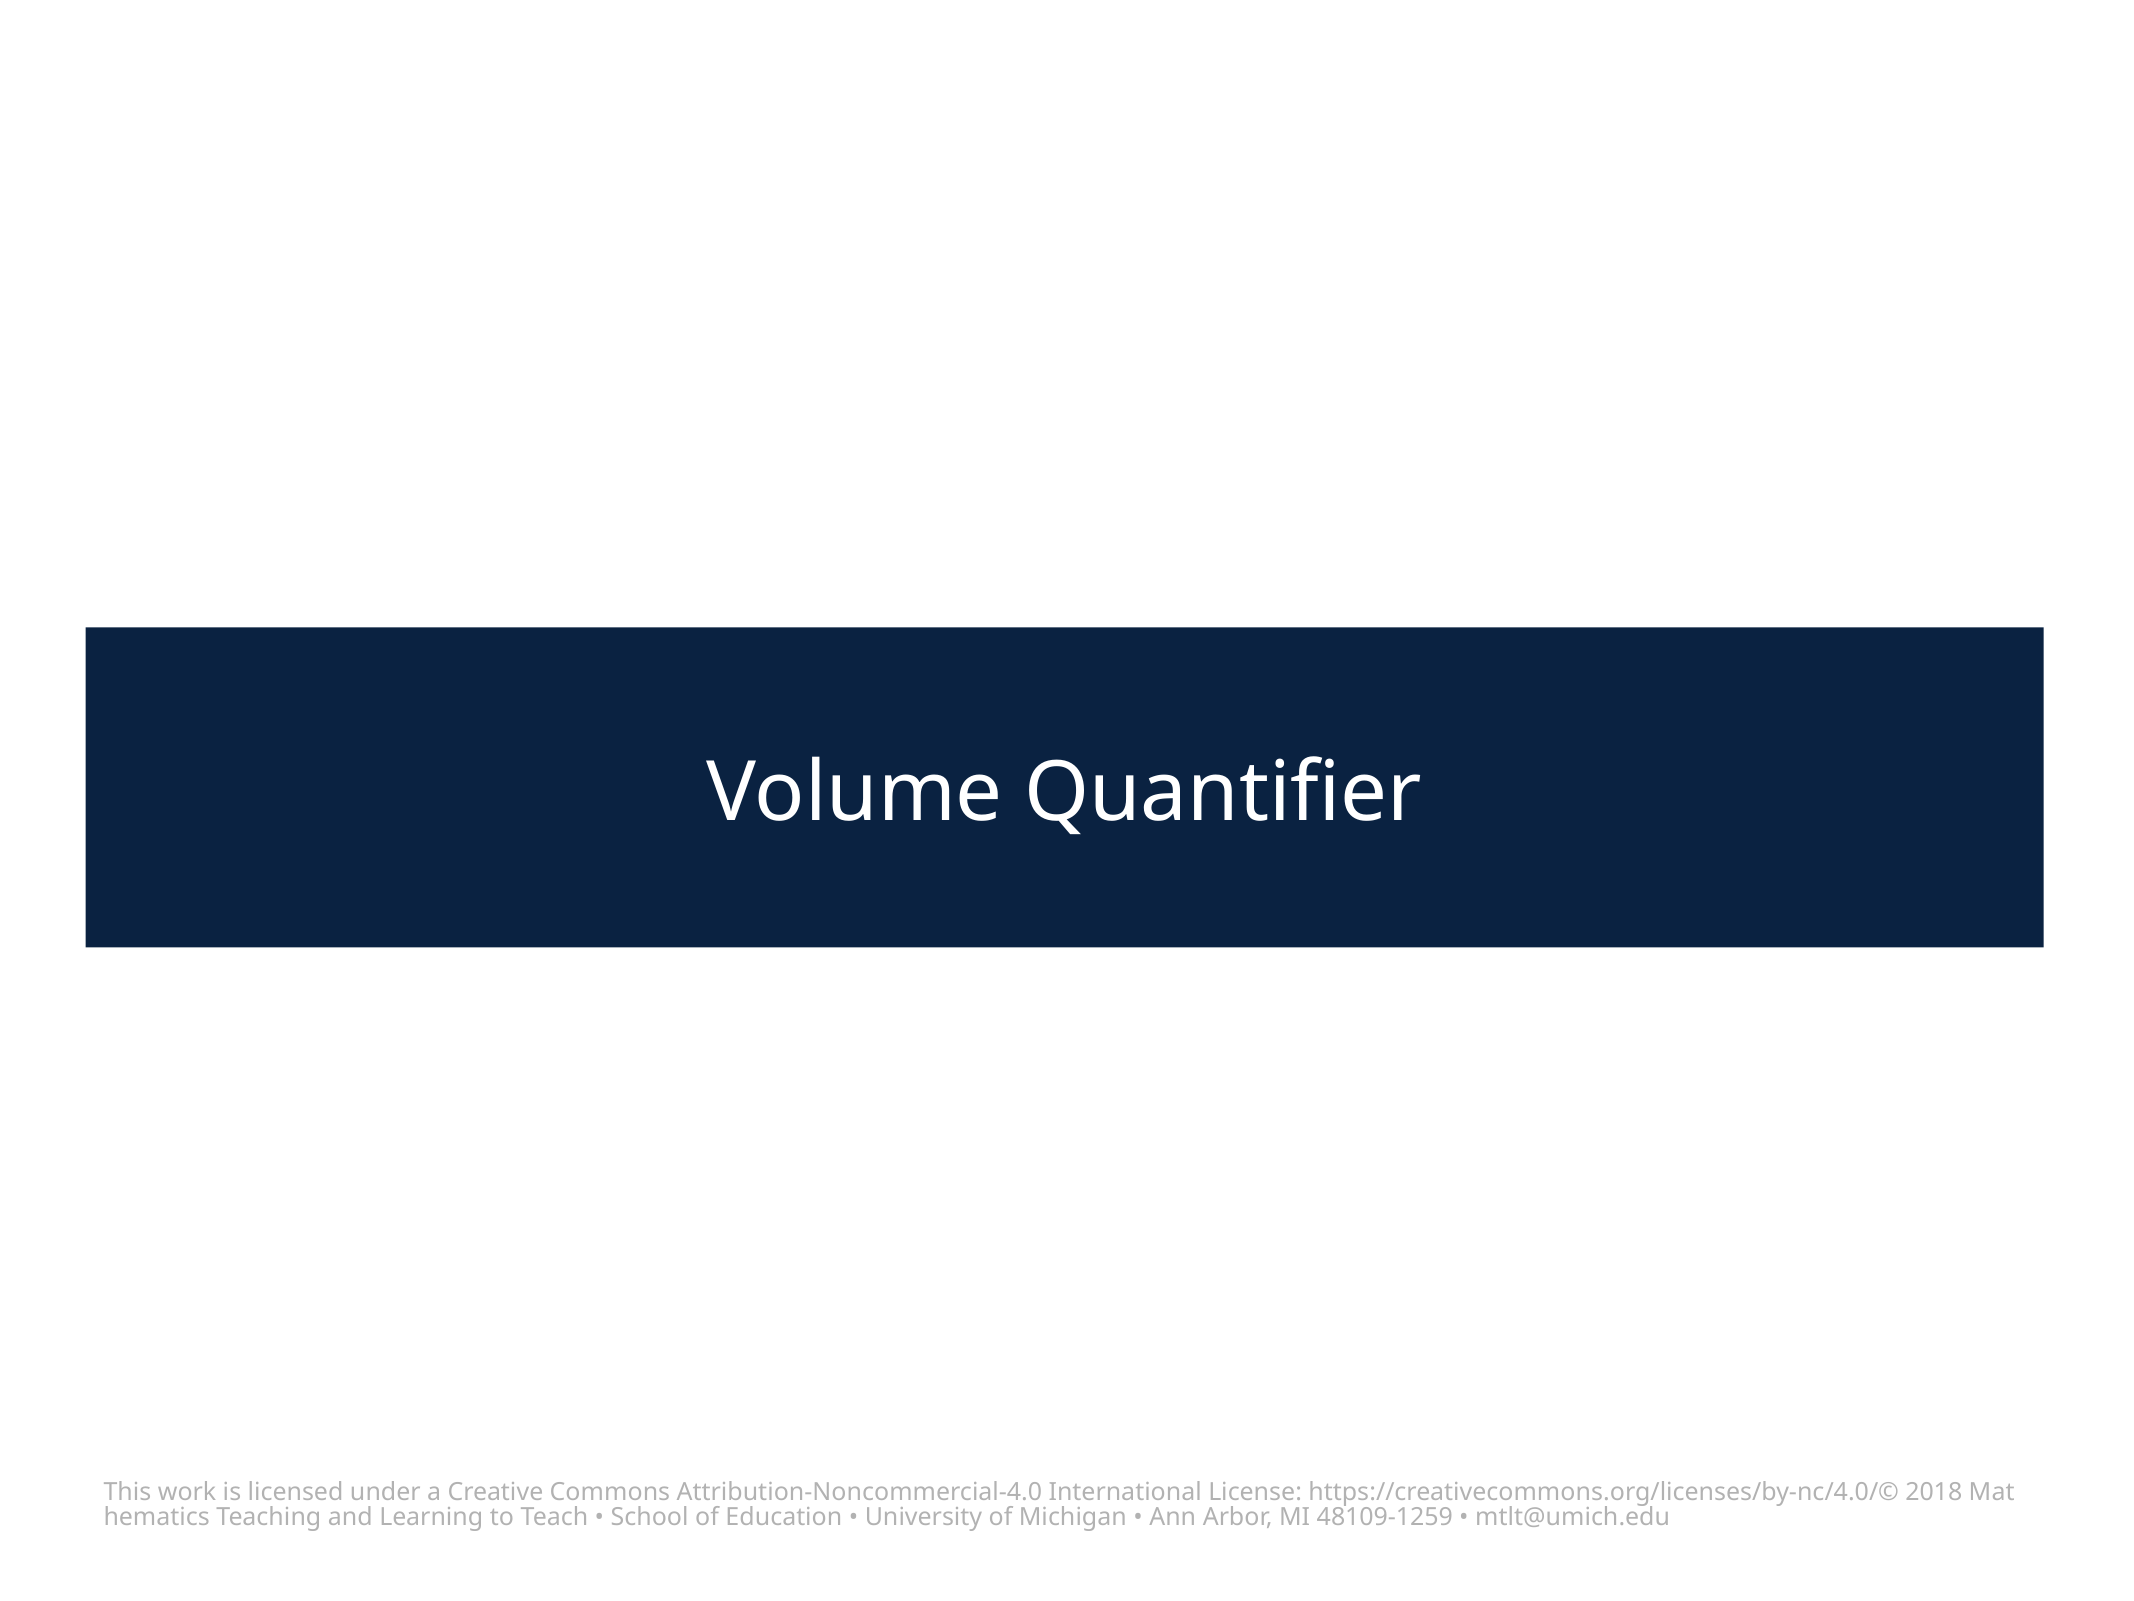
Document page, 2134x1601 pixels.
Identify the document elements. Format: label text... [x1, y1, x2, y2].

title Volume Quantifier [85, 627, 2044, 948]
footer This work is licensed under a Creative Commons Attribution-Noncommercial-4.0 International License: https://creativecommons.org/licenses/by-nc/4.0/ © 2018 Mathematics Teaching and Learning to Teach • School of Education • University of Michigan • Ann Arbor, MI 48109-1259 • mtlt@umich.edu [88, 1436, 2045, 1548]
